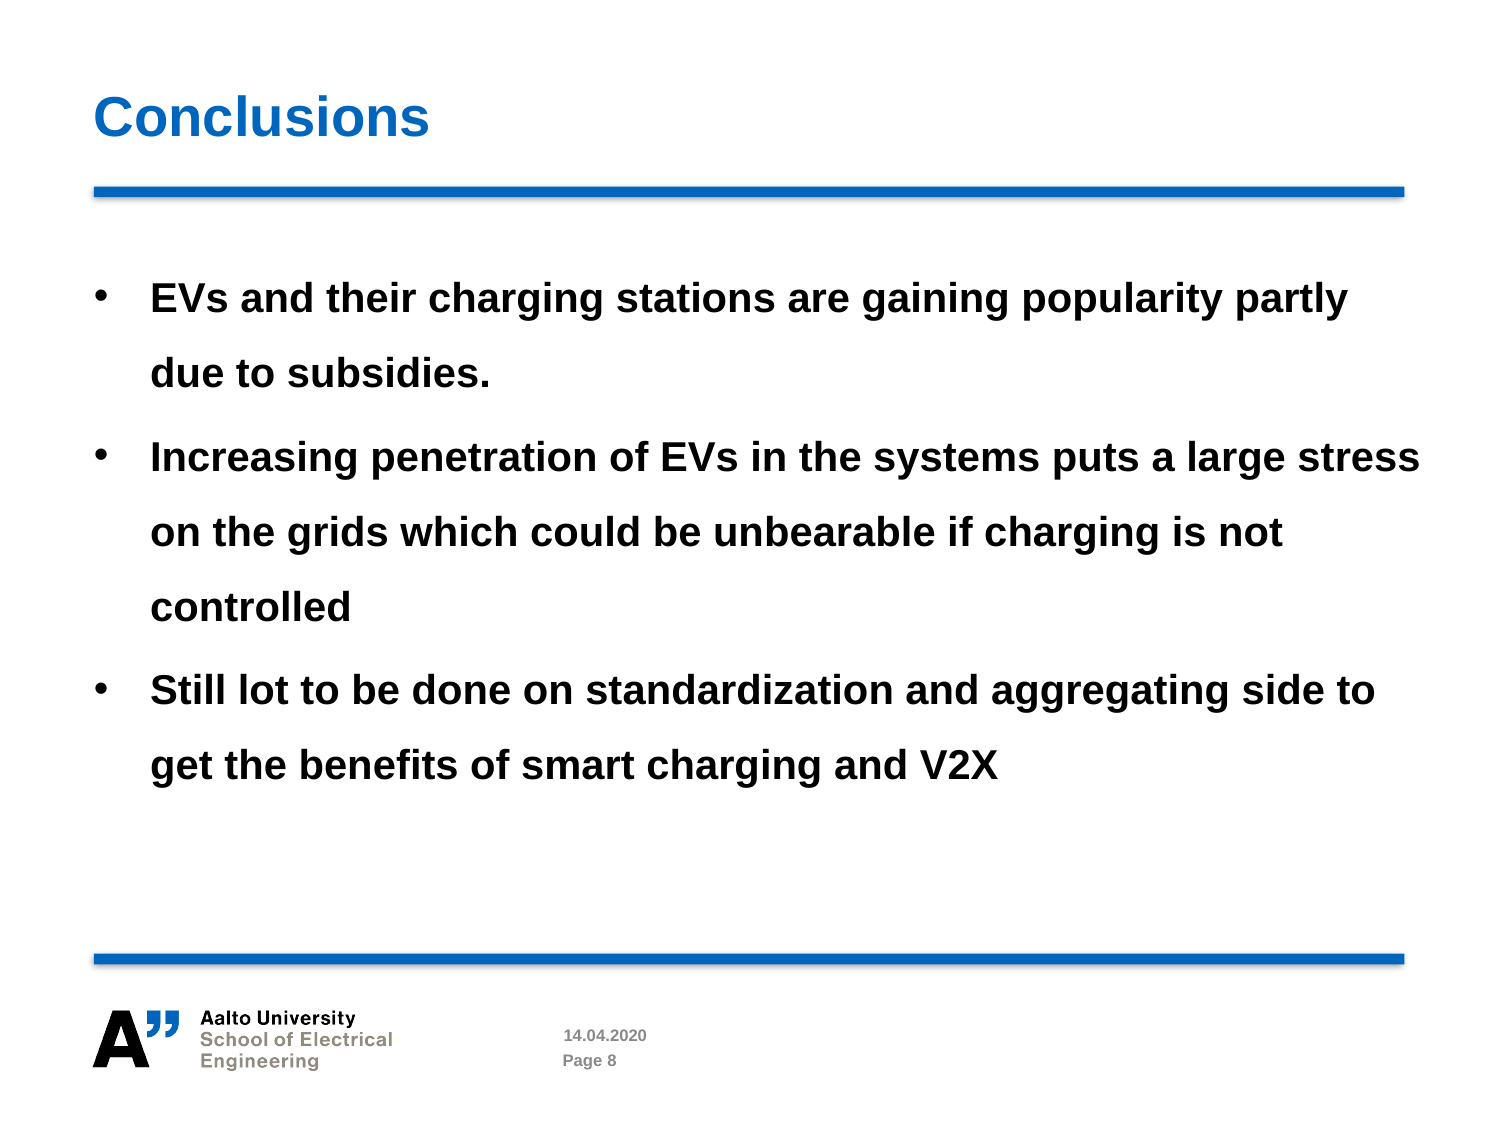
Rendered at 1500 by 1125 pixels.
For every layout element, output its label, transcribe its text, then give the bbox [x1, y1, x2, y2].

title Conclusions [93, 80, 1369, 228]
slide_number Page 8 [562, 1050, 816, 1071]
text_box 14.04.2020 [563, 1024, 683, 1052]
picture [35, 953, 449, 1125]
list EVs and their charging stations are gaining popularity partly due to subsidies. Increasing penetration of EVs in the systems puts a large stress on the grids which could be unbearable if charging is not controlled Still lot to be done on standardization and aggregating side to get the benefits of smart charging and V2X [93, 245, 1429, 925]
